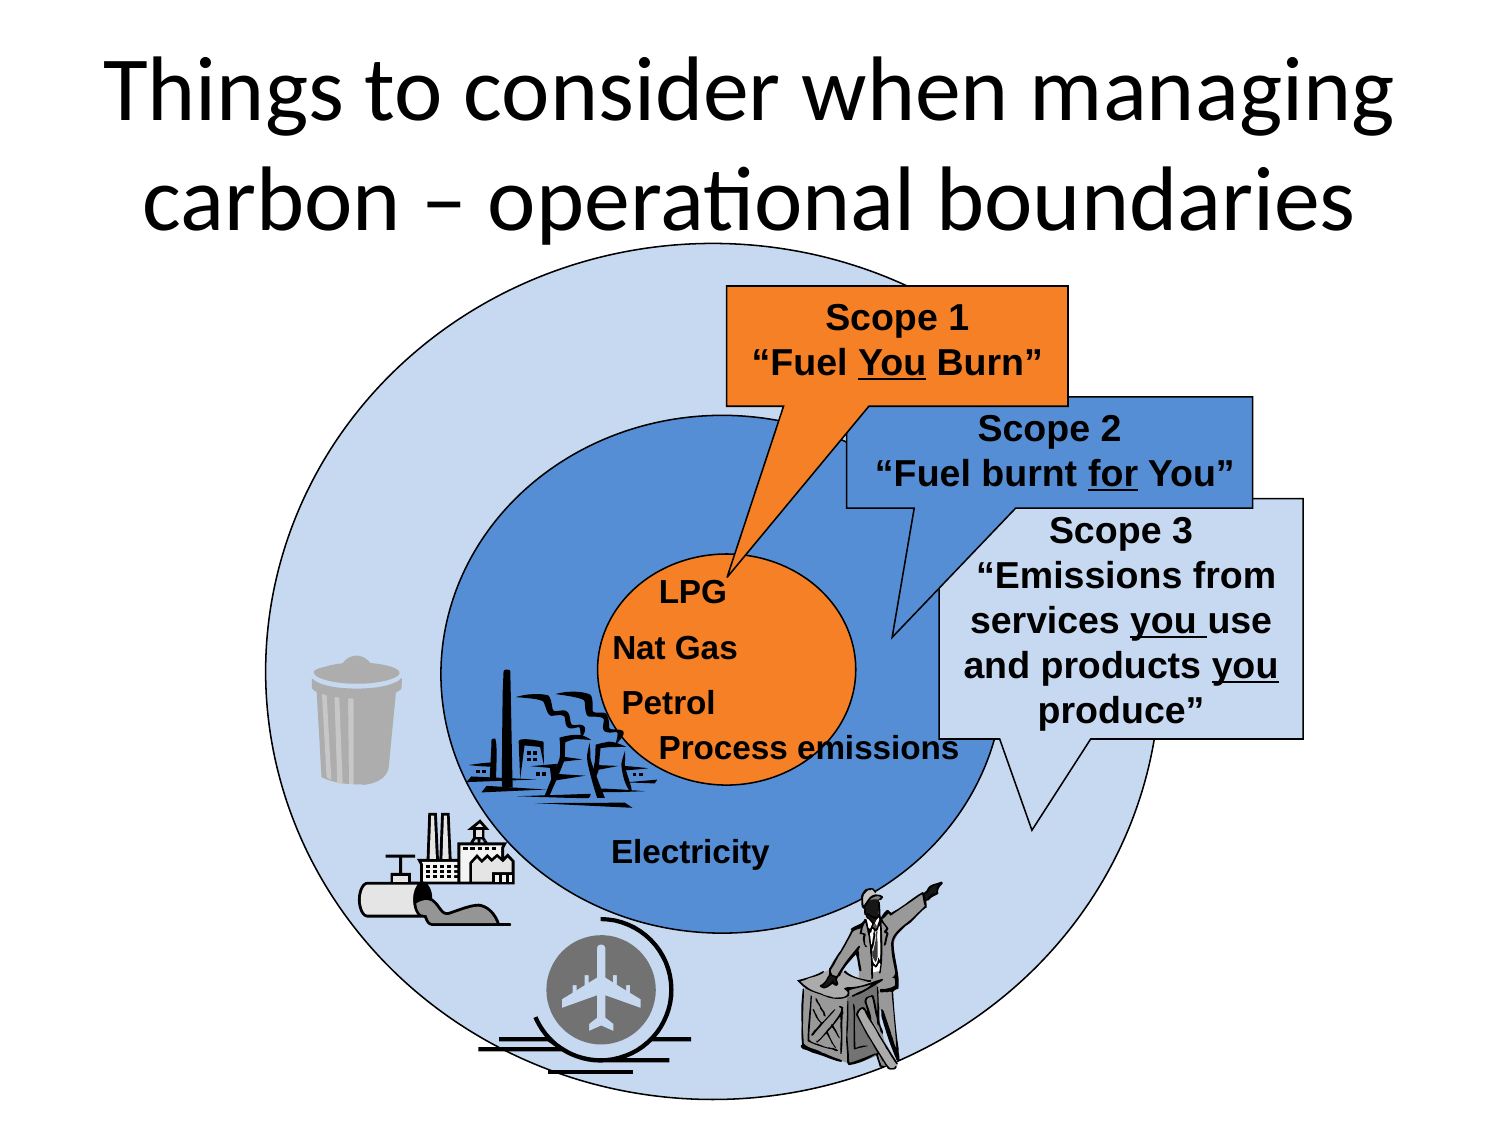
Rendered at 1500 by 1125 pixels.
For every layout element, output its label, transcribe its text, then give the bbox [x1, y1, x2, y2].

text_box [265, 243, 1304, 1100]
picture [796, 881, 943, 1071]
picture [466, 668, 658, 809]
picture [478, 916, 692, 1074]
title Things to consider when managing carbon – operational boundaries [75, 45, 1425, 233]
